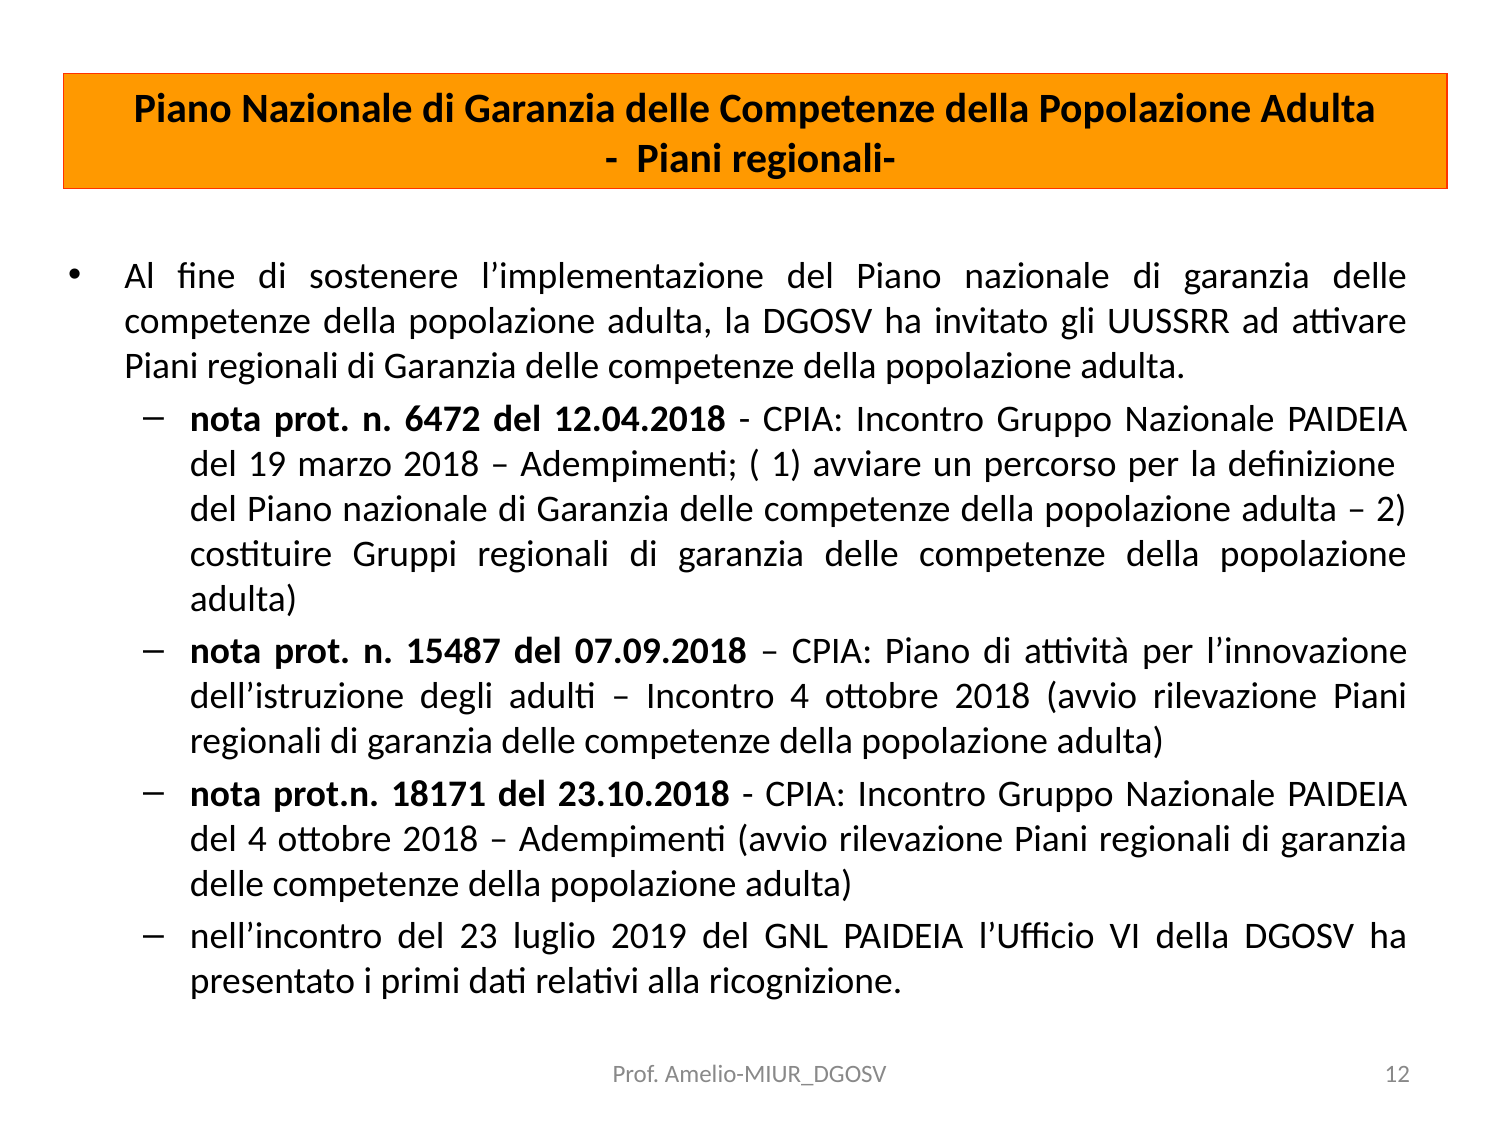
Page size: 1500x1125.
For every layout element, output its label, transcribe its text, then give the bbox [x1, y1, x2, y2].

text_box Piano Nazionale di Garanzia delle Competenze della Popolazione Adulta - Piani regionali- [63, 73, 1447, 189]
list Al fine di sostenere l’implementazione del Piano nazionale di garanzia delle competenze della popolazione adulta, la DGOSV ha invitato gli UUSSRR ad attivare Piani regionali di Garanzia delle competenze della popolazione adulta. nota prot. n. 6472 del 12.04.2018 - CPIA: Incontro Gruppo Nazionale PAIDEIA del 19 marzo 2018 – Adempimenti; ( 1) avviare un percorso per la definizione del Piano nazionale di Garanzia delle competenze della popolazione adulta – 2) costituire Gruppi regionali di garanzia delle competenze della popolazione adulta) nota prot. n. 15487 del 07.09.2018 – CPIA: Piano di attività per l’innovazione dell’istruzione degli adulti – Incontro 4 ottobre 2018 (avvio rilevazione Piani regionali di garanzia delle competenze della popolazione adulta) nota prot.n. 18171 del 23.10.2018 - CPIA: Incontro Gruppo Nazionale PAIDEIA del 4 ottobre 2018 – Adempimenti (avvio rilevazione Piani regionali di garanzia delle competenze della popolazione adulta) nell’incontro del 23 luglio 2019 del GNL PAIDEIA l’Ufficio VI della DGOSV ha presentato i primi dati relativi alla ricognizione. [52, 243, 1424, 1048]
footer Prof. Amelio-MIUR_DGOSV [512, 1042, 988, 1103]
slide_number 12 [1074, 1042, 1425, 1103]
